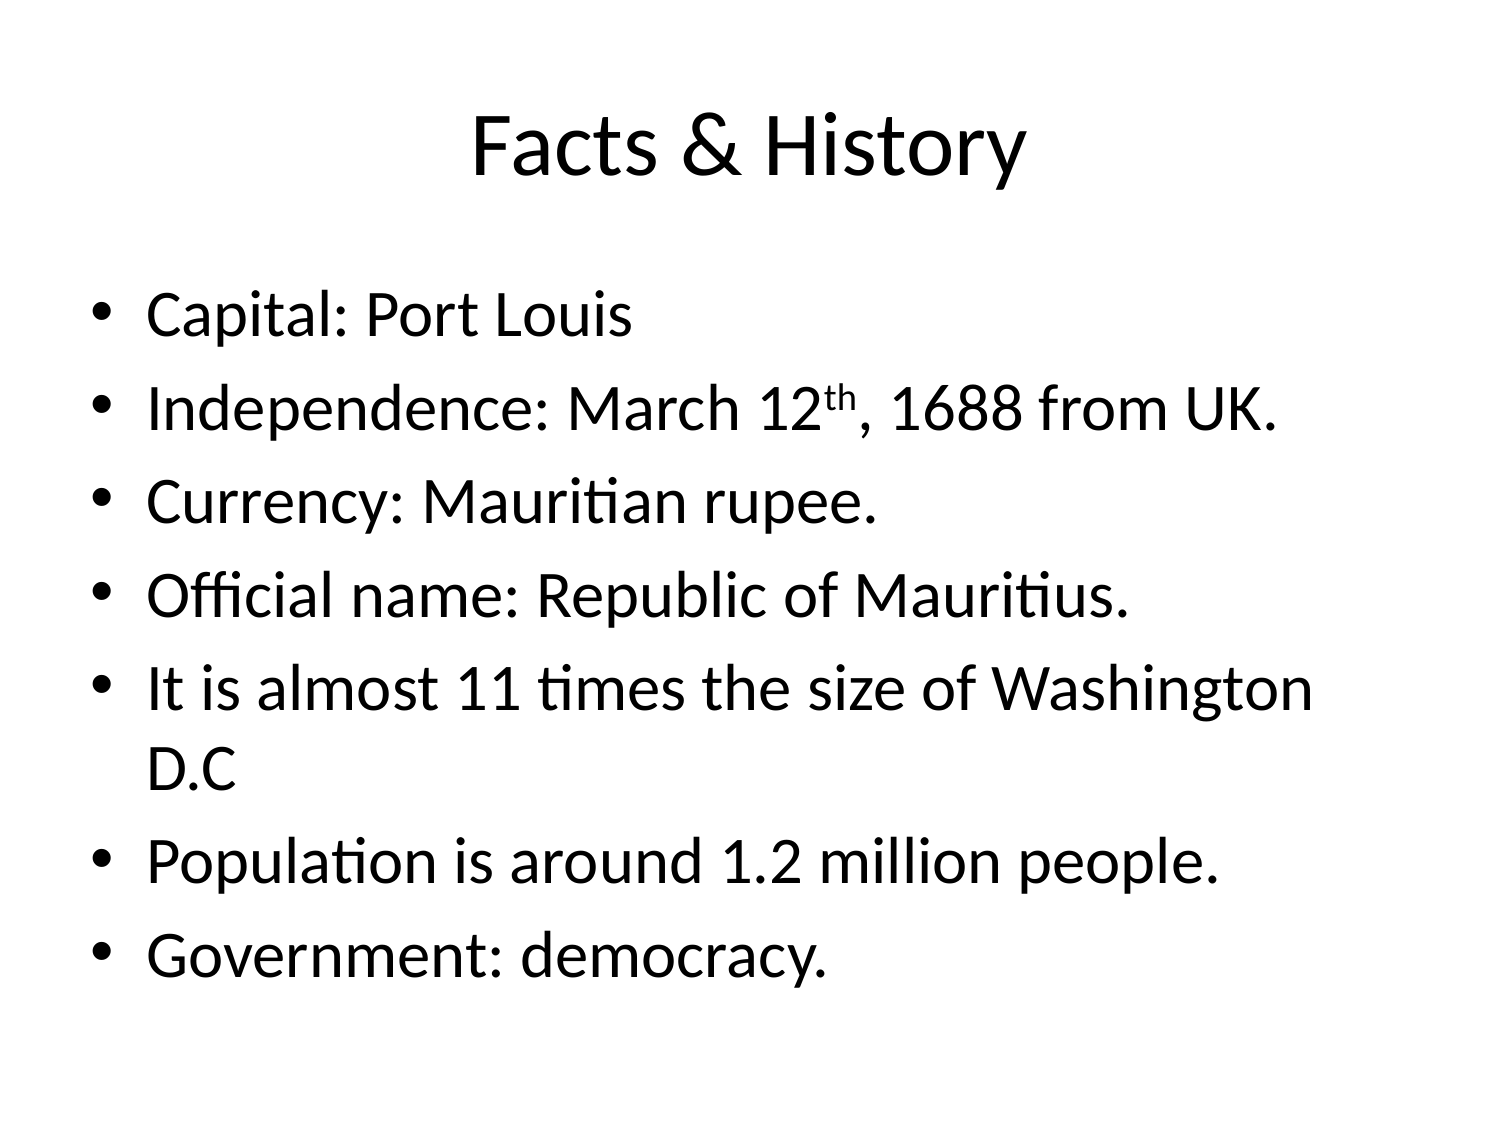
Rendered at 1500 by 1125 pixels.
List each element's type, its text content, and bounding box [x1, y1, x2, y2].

list Capital: Port Louis Independence: March 12th, 1688 from UK. Currency: Mauritian rupee. Official name: Republic of Mauritius. It is almost 11 times the size of Washington D.C Population is around 1.2 million people. Government: democracy. [75, 262, 1425, 1005]
title Facts & History [75, 45, 1425, 233]
